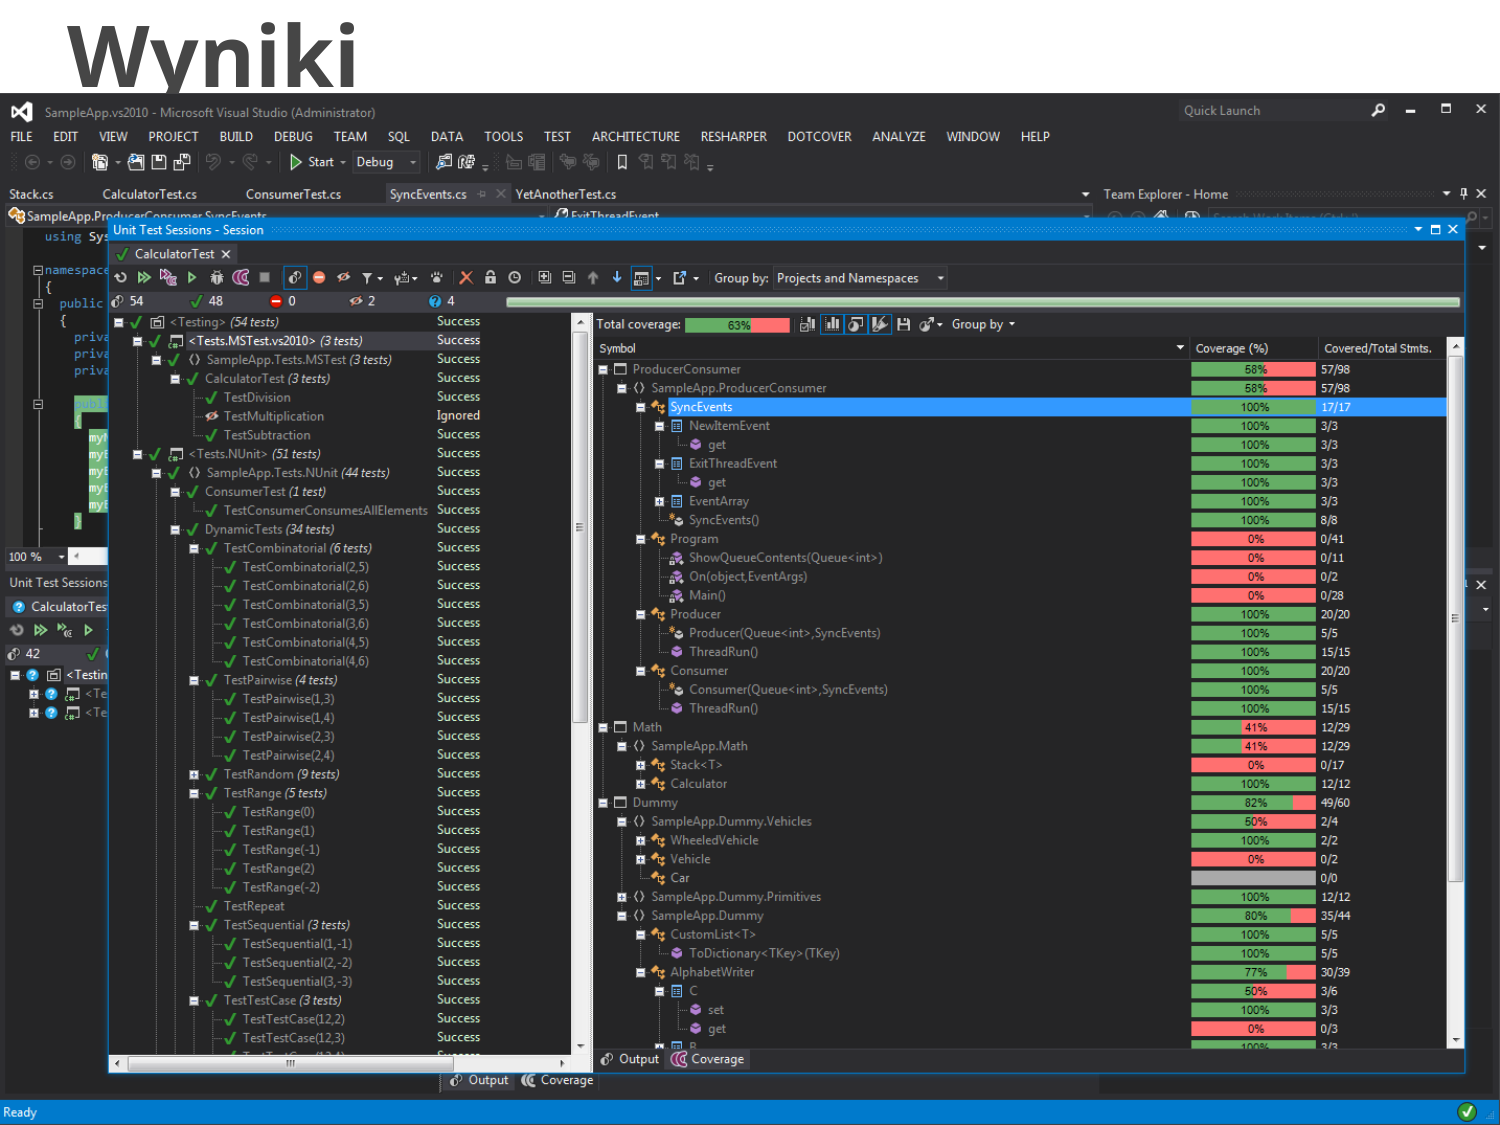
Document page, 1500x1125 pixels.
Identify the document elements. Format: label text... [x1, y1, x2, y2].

picture [0, 93, 1500, 1125]
title Wyniki [53, 0, 1404, 93]
